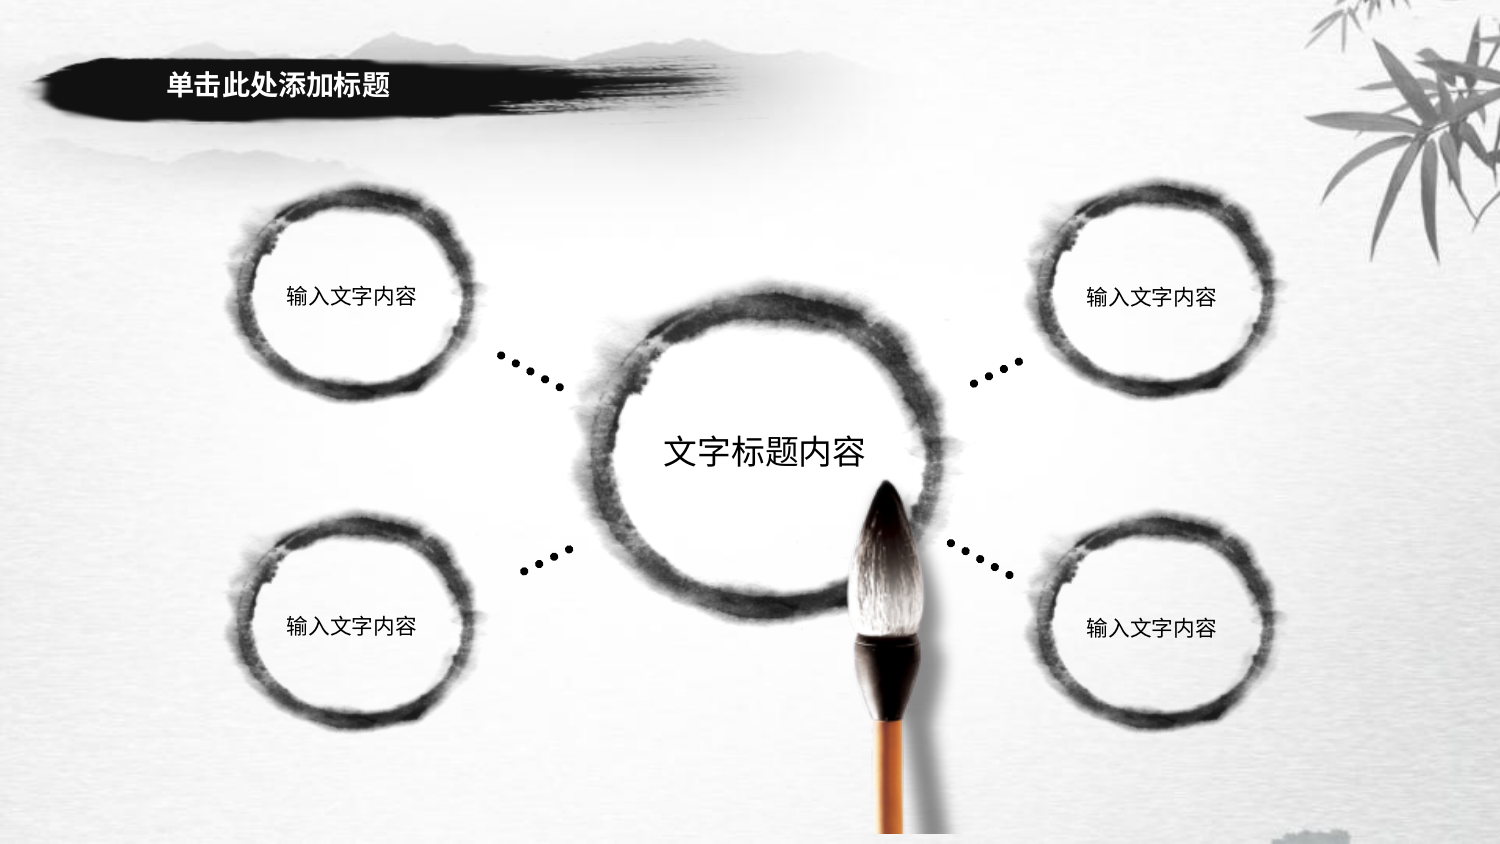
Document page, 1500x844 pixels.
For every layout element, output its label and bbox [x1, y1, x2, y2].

text_box [0, 16, 815, 134]
picture [0, 0, 1500, 844]
text_box [501, 355, 1032, 581]
